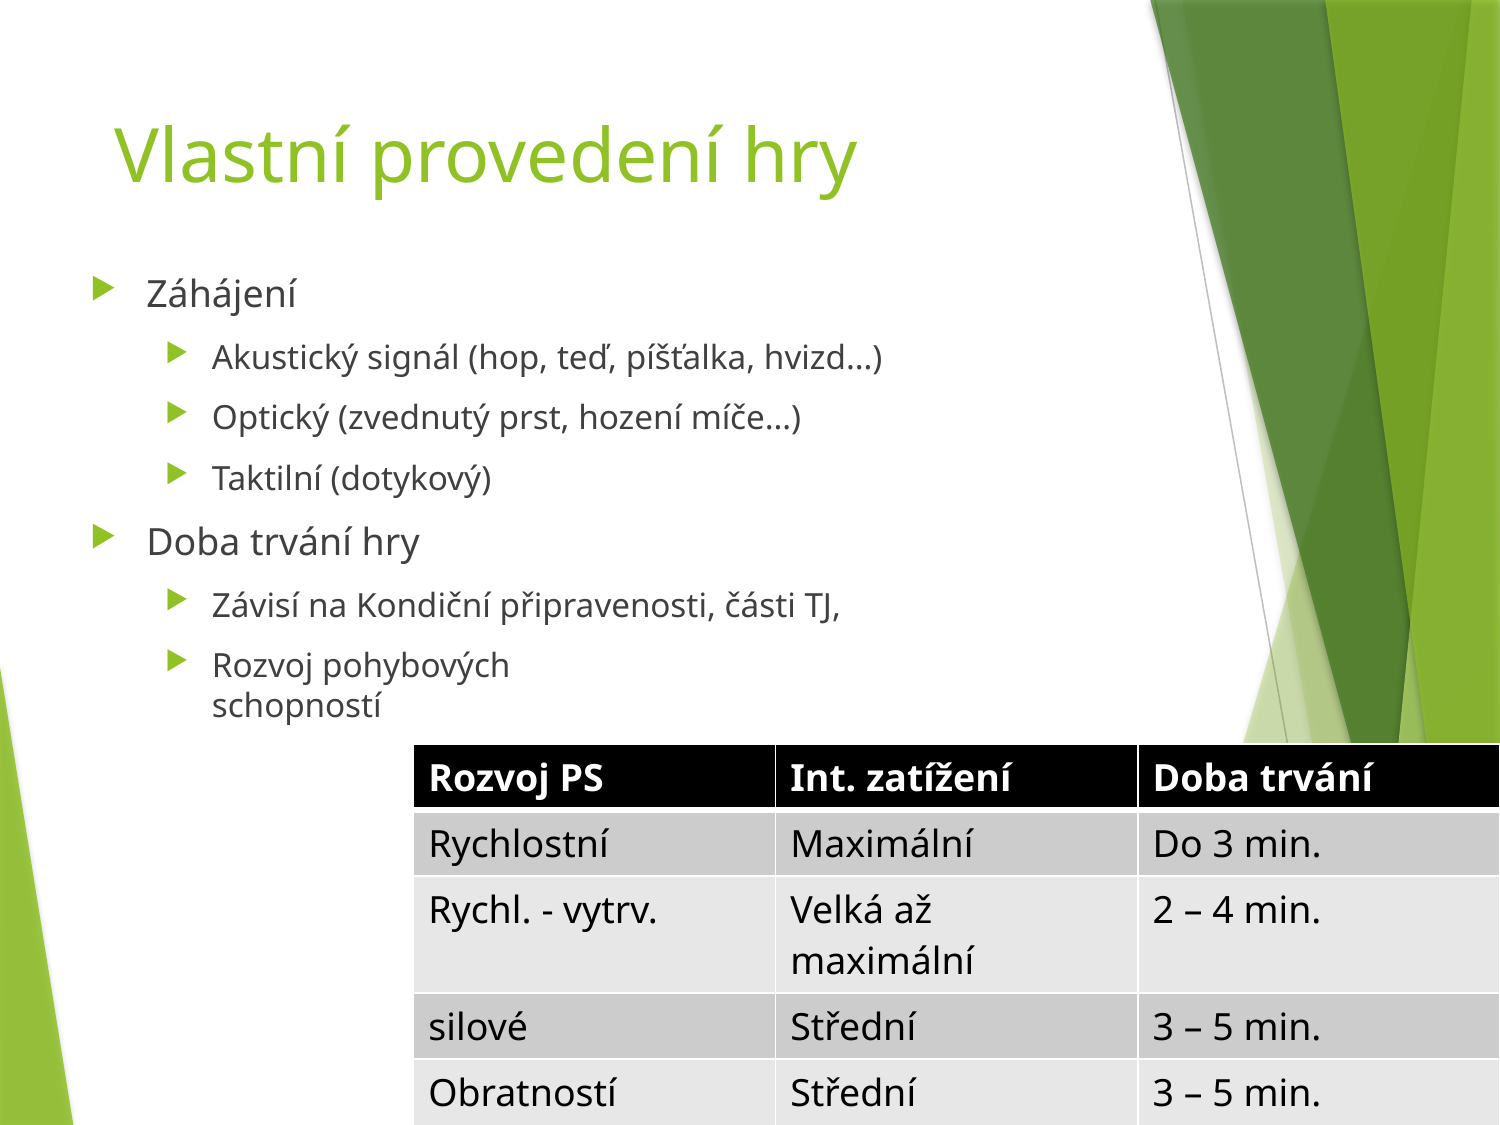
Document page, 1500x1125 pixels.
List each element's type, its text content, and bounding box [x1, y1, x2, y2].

table_cell Rychl. - vytrv. [414, 877, 775, 992]
table_header Doba trvání [1139, 745, 1499, 807]
table_cell Do 3 min. [1139, 813, 1499, 875]
table_cell Střední [776, 1060, 1137, 1125]
table_cell Maximální [776, 813, 1137, 875]
table_cell 2 – 4 min. [1139, 877, 1499, 992]
table_cell Obratností [414, 1060, 775, 1125]
table_header Int. zatížení [776, 745, 1137, 807]
list Záhájení Akustický signál (hop, teď, píšťalka, hvizd…) Optický (zvednutý prst, hození míče…) Taktilní (dotykový) Doba trvání hry Závisí na Kondiční připravenosti, části TJ, Rozvoj pohybových schopností [75, 262, 1425, 762]
table_cell 3 – 5 min. [1139, 1060, 1499, 1125]
table_cell Velká až maximální [776, 877, 1137, 992]
table_cell 3 – 5 min. [1139, 994, 1499, 1058]
table_header Rozvoj PS [414, 745, 775, 807]
table_cell Střední [776, 994, 1137, 1058]
table_cell Rychlostní [414, 813, 775, 875]
table_cell silové [414, 994, 775, 1058]
title Vlastní provedení hry [99, 99, 1142, 262]
